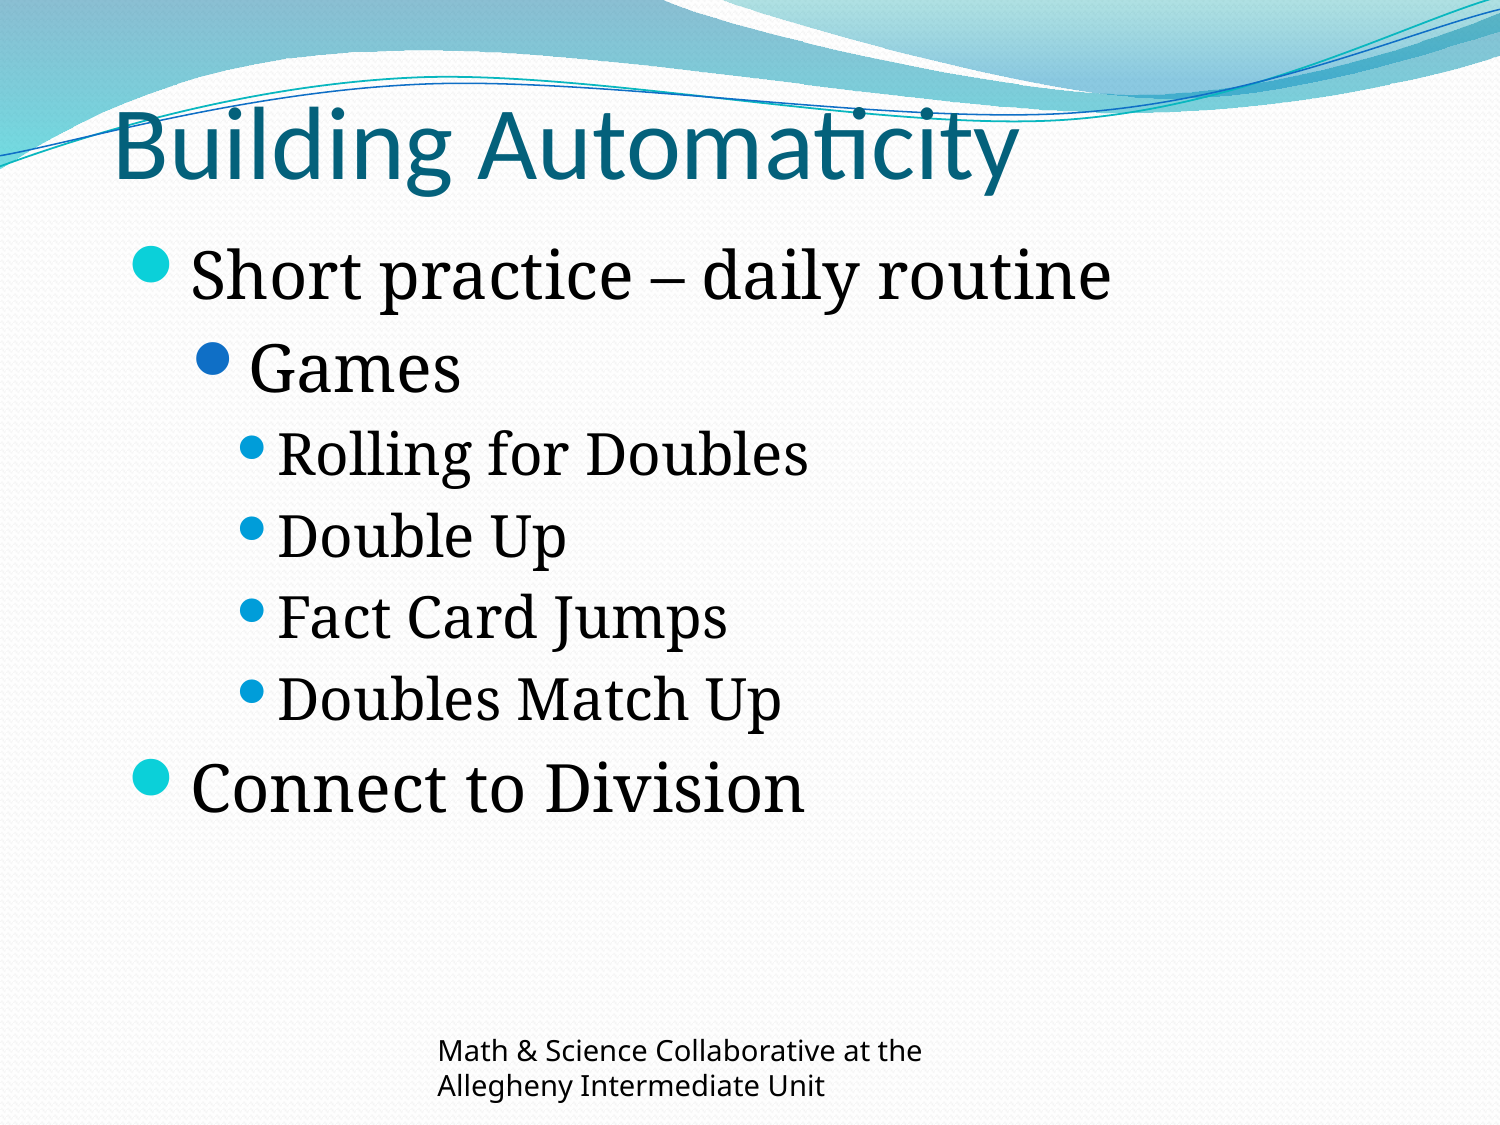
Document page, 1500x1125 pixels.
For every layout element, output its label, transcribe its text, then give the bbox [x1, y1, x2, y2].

list Short practice – daily routine Games Rolling for Doubles Double Up Fact Card Jumps Doubles Match Up Connect to Division [112, 224, 1375, 900]
footer Math & Science Collaborative at the Allegheny Intermediate Unit [437, 1042, 988, 1103]
title Building Automaticity [112, 24, 1240, 200]
